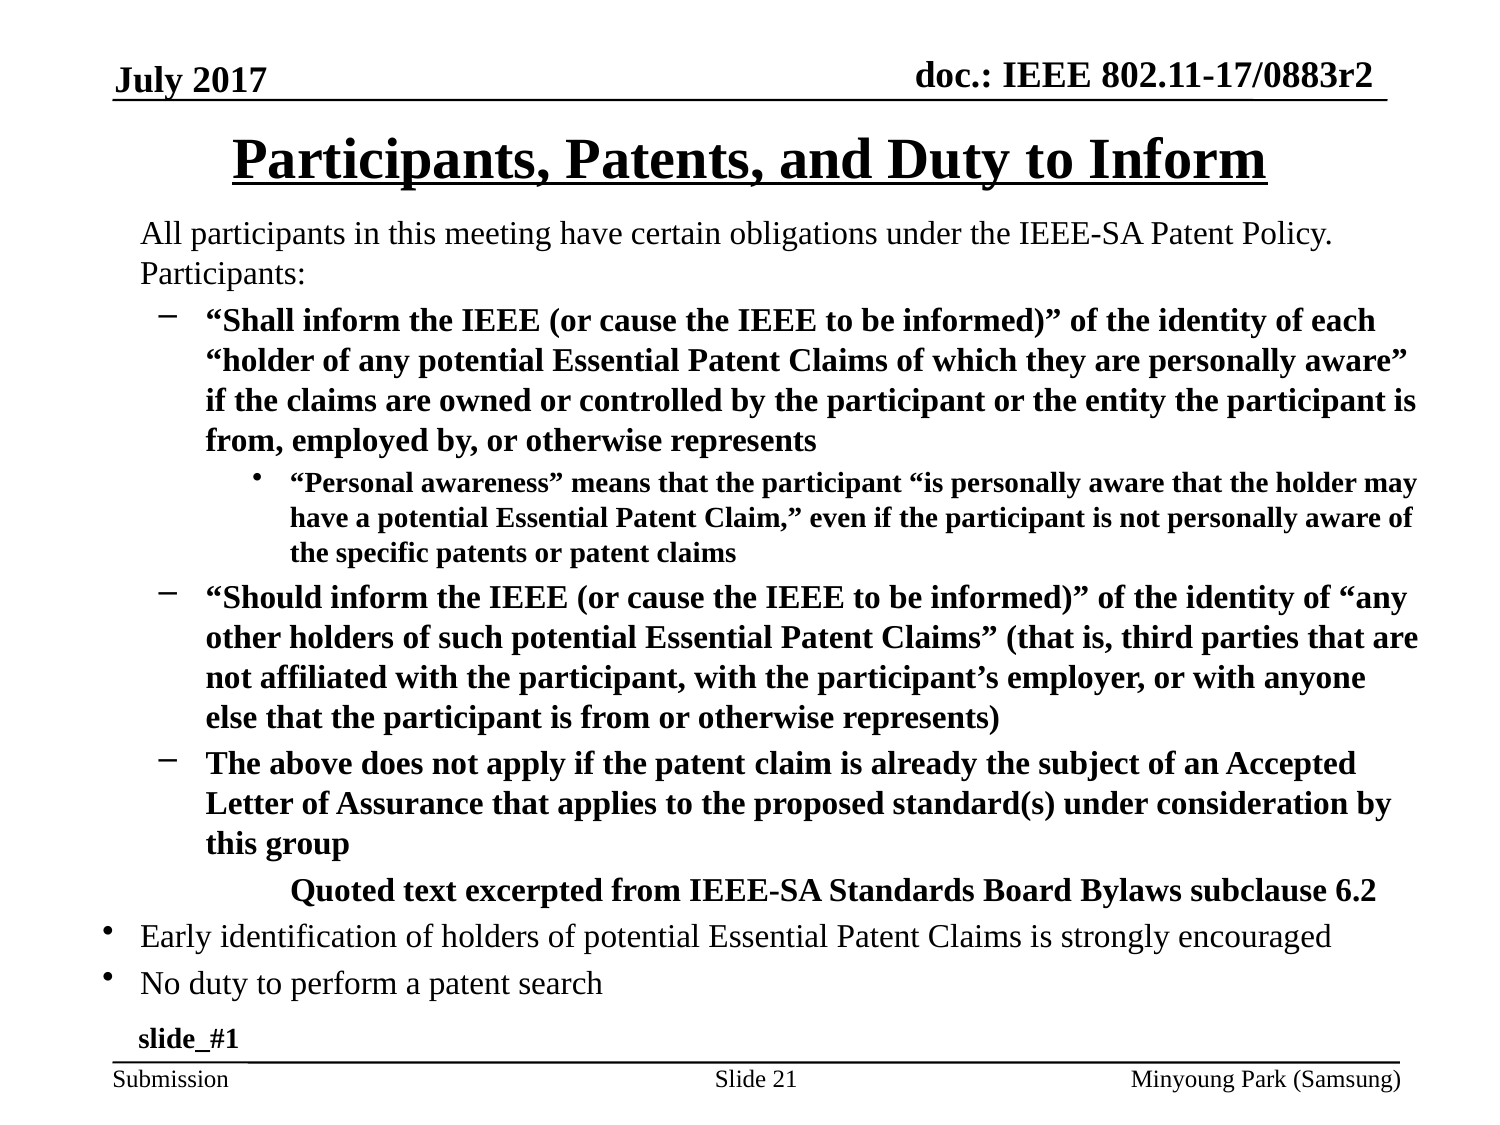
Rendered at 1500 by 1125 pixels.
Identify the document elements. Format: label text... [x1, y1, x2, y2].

slide_number Slide 21 [712, 1061, 800, 1093]
text_box All participants in this meeting have certain obligations under the IEEE-SA Patent Policy. Participants: “Shall inform the IEEE (or cause the IEEE to be informed)” of the identity of each “holder of any potential Essential Patent Claims of which they are personally aware” if the claims are owned or controlled by the participant or the entity the participant is from, employed by, or otherwise represents “Personal awareness” means that the participant “is personally aware that the holder may have a potential Essential Patent Claim,” even if the participant is not personally aware of the specific patents or patent claims “Should inform the IEEE (or cause the IEEE to be informed)” of the identity of “any other holders of such potential Essential Patent Claims” (that is, third parties that are not affiliated with the participant, with the participant’s employer, or with anyone else that the participant is from or otherwise represents) The above does not apply if the patent claim is already the subject of an Accepted Letter of Assurance that applies to the proposed standard(s) under consideration by this group Quoted text excerpted from IEEE-SA Standards Board Bylaws subclause 6.2 Early identification of holders of potential Essential Patent Claims is strongly encouraged No duty to perform a patent search [87, 187, 1438, 850]
footer Minyoung Park (Samsung) [949, 1061, 1402, 1093]
text_box slide_#1 [123, 1012, 255, 1063]
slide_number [114, 54, 374, 101]
text_box Participants, Patents, and Duty to Inform [112, 112, 1388, 175]
